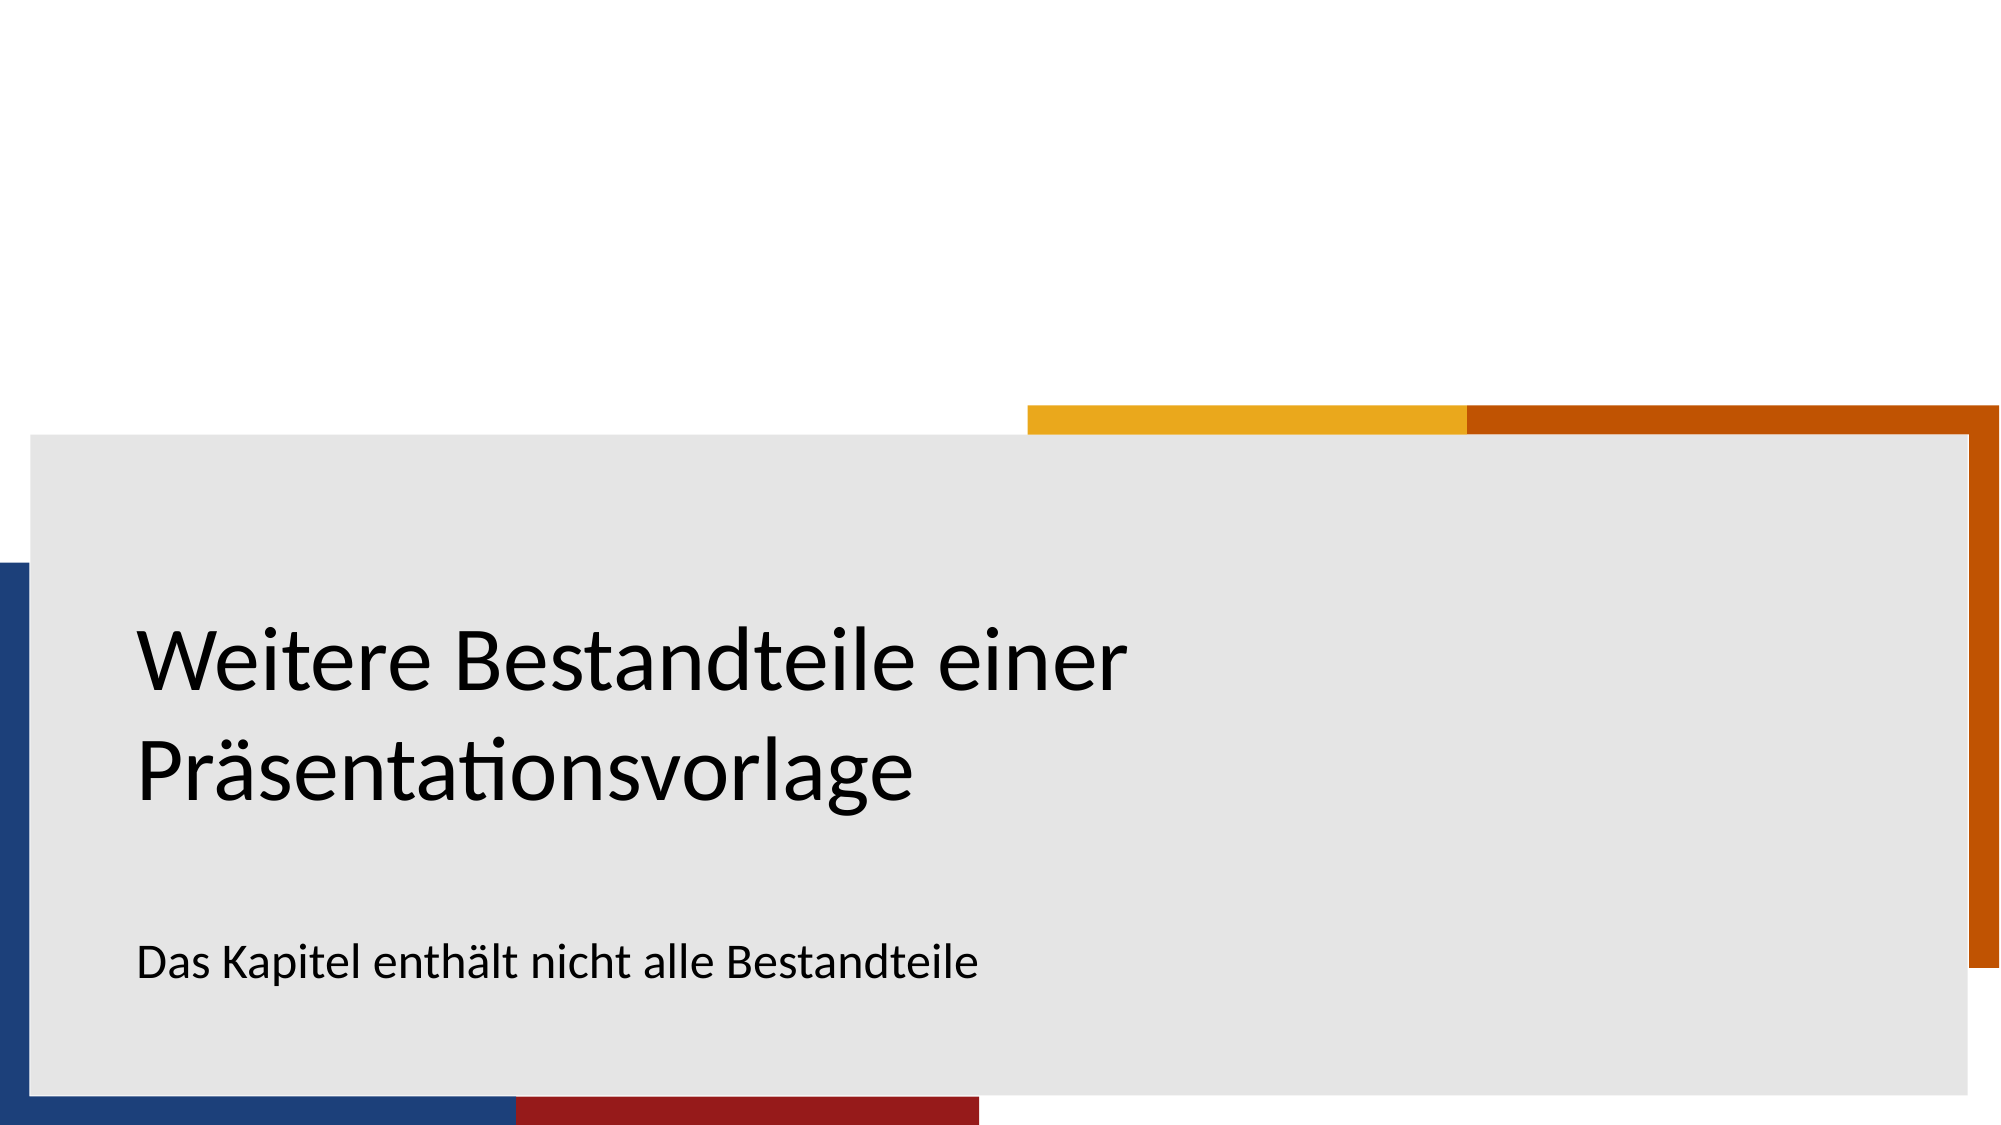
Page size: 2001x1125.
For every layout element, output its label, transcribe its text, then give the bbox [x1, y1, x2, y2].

title Weitere Bestandteile einer Präsentationsvorlage [136, 718, 1862, 819]
list Das Kapitel enthält nicht alle Bestandteile [136, 916, 1862, 999]
